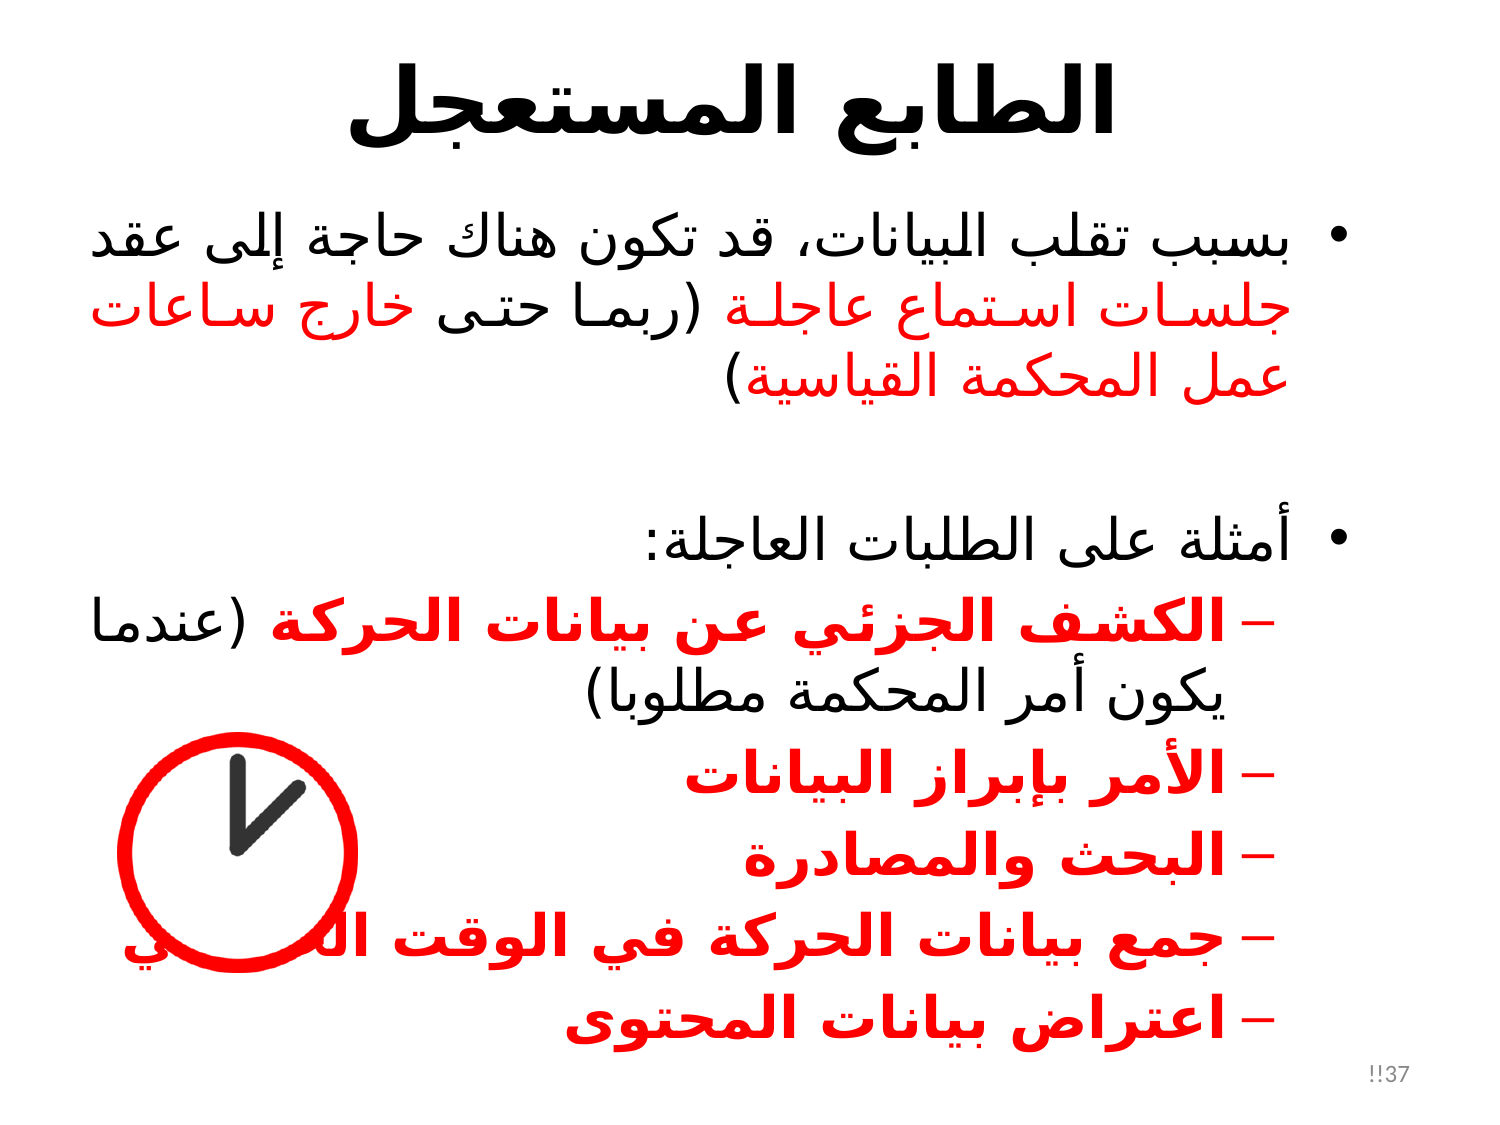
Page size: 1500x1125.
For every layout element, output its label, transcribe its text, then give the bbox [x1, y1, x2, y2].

text_box بسبب تقلب البيانات، قد تكون هناك حاجة إلى عقد جلسات استماع عاجلة (ربما حتى خارج ساعات عمل المحكمة القياسية) أمثلة على الطلبات العاجلة: الكشف الجزئي عن بيانات الحركة (عندما يكون أمر المحكمة مطلوبا) الأمر بإبراز البيانات البحث والمصادرة جمع بيانات الحركة في الوقت الحقيقي اعتراض بيانات المحتوى [74, 191, 1365, 1043]
title الطابع المستعجل [57, 3, 1408, 192]
slide_number !!37 [1074, 1042, 1425, 1103]
picture [117, 732, 358, 974]
